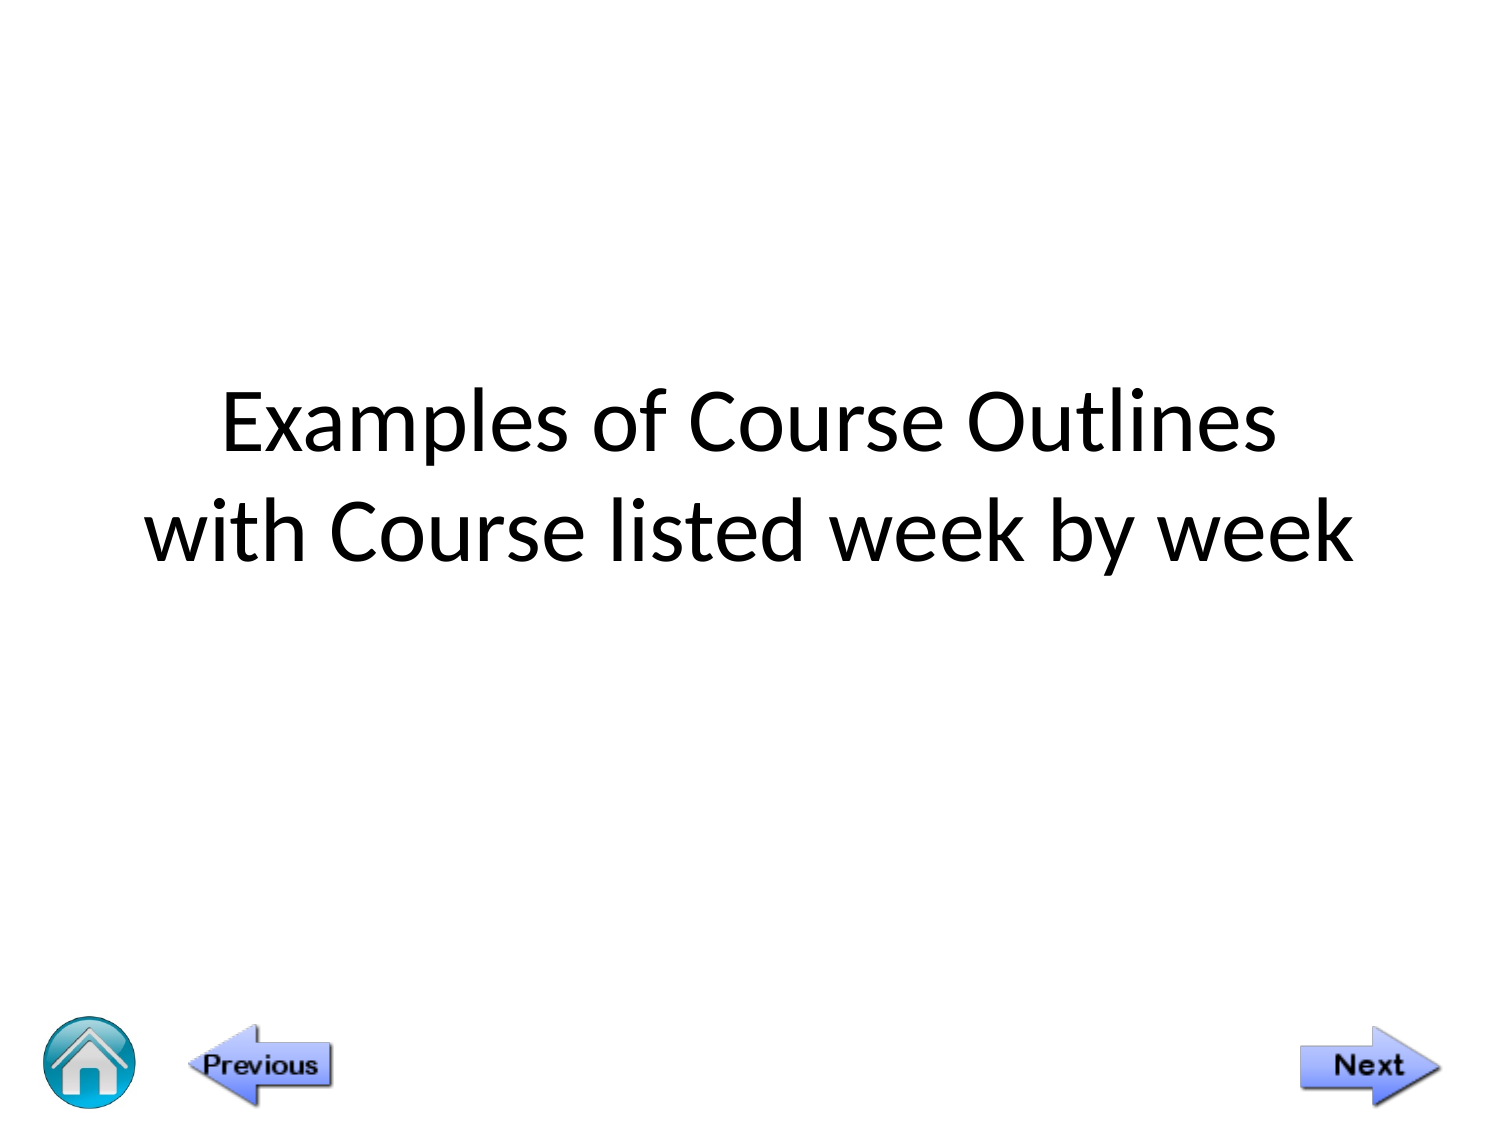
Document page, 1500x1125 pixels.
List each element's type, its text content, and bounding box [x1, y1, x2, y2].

picture [187, 1023, 338, 1113]
picture [1299, 1025, 1447, 1113]
title Examples of Course Outlines with Course listed week by week [112, 349, 1388, 591]
picture [37, 1009, 141, 1113]
